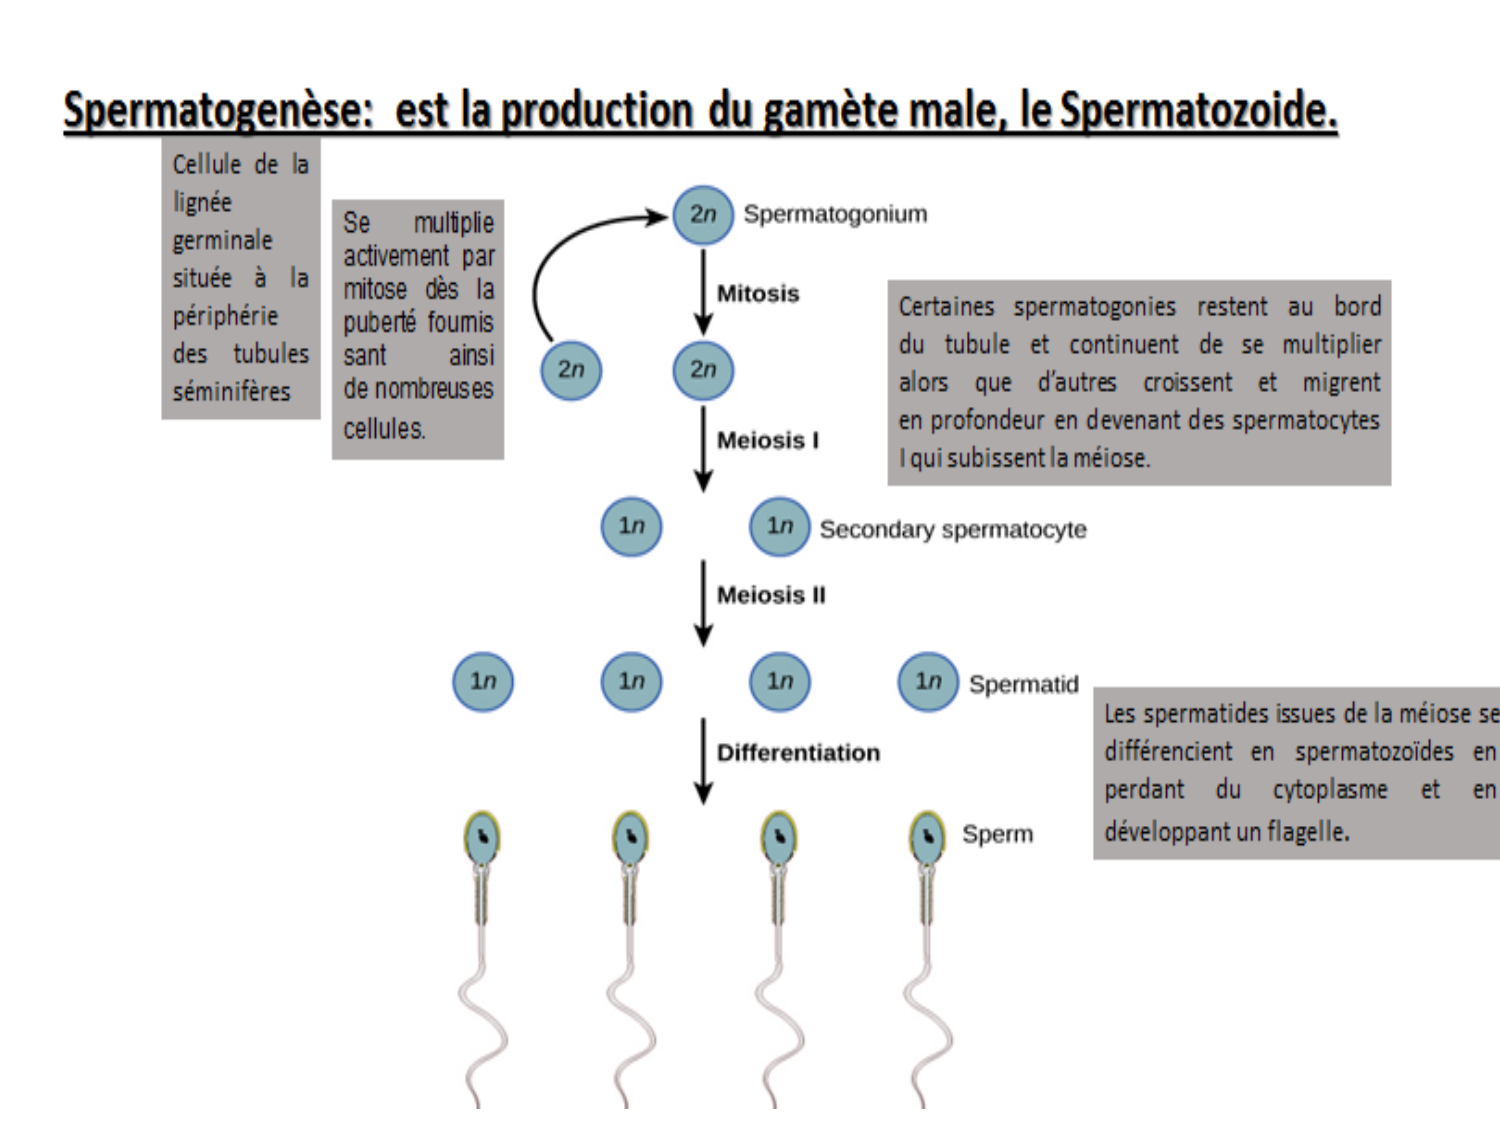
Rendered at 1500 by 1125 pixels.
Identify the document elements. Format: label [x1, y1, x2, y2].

list [36, 44, 1500, 1109]
